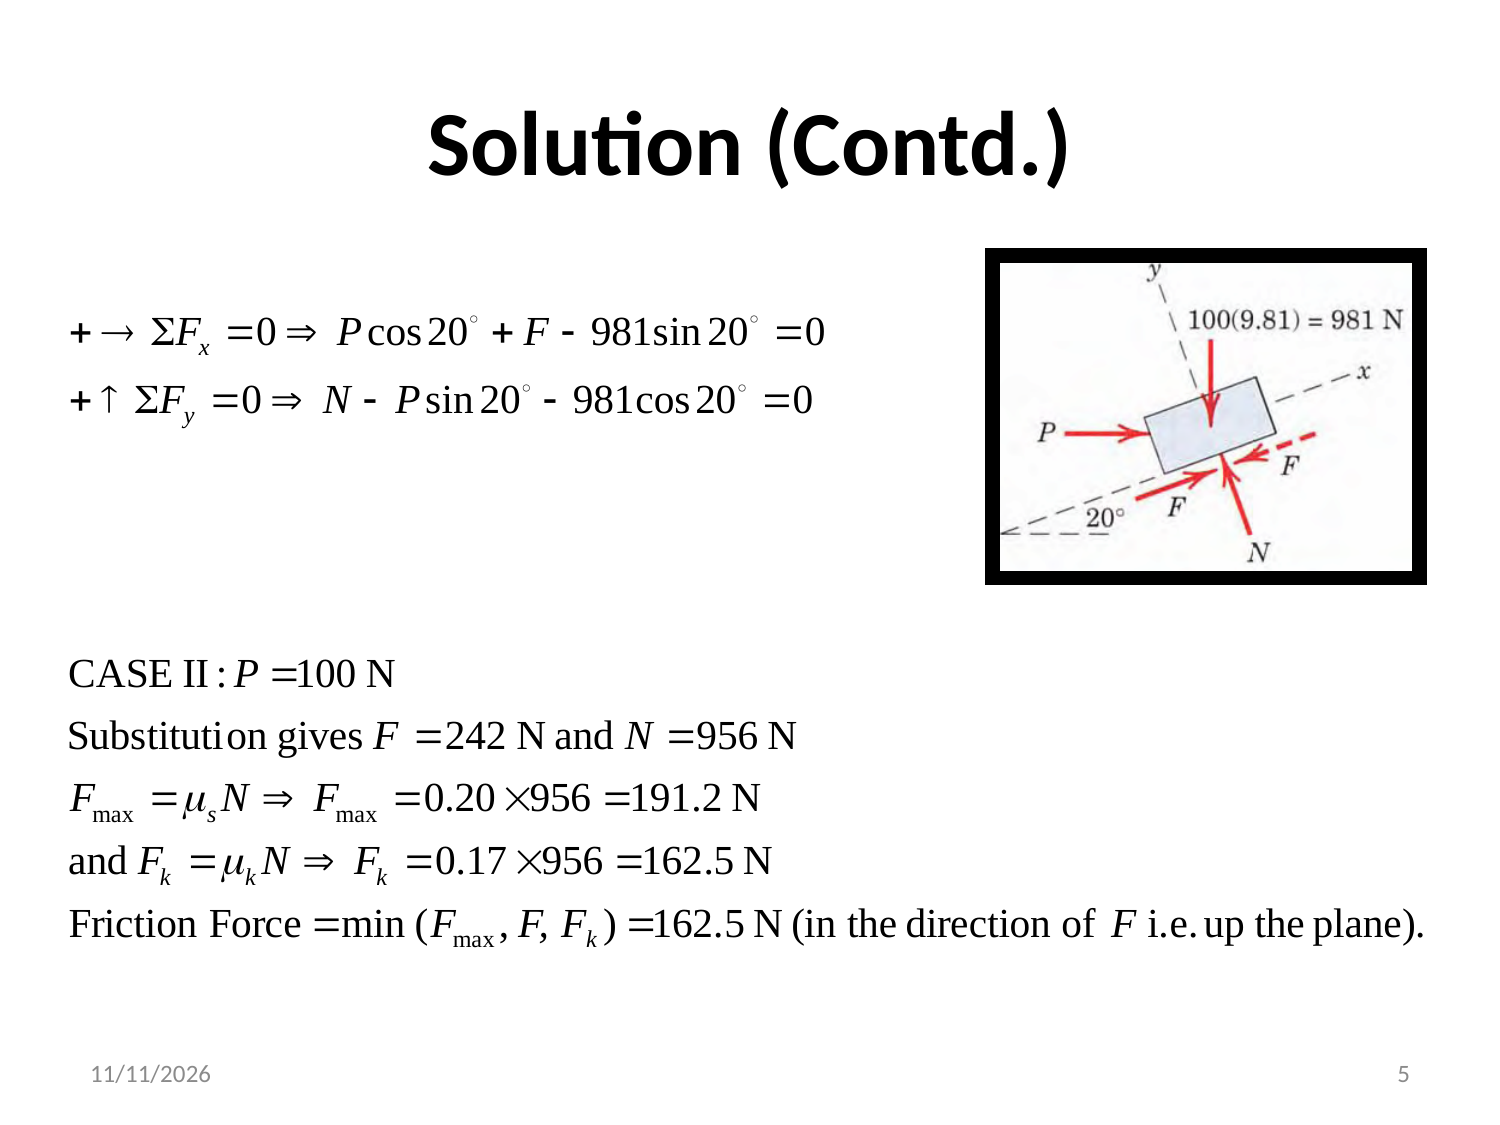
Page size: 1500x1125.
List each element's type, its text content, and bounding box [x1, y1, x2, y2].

slide_number 5 [1074, 1042, 1425, 1103]
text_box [62, 299, 832, 438]
title Solution (Contd.) [75, 45, 1425, 233]
picture [999, 262, 1413, 571]
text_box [62, 649, 1432, 957]
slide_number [75, 1042, 425, 1103]
